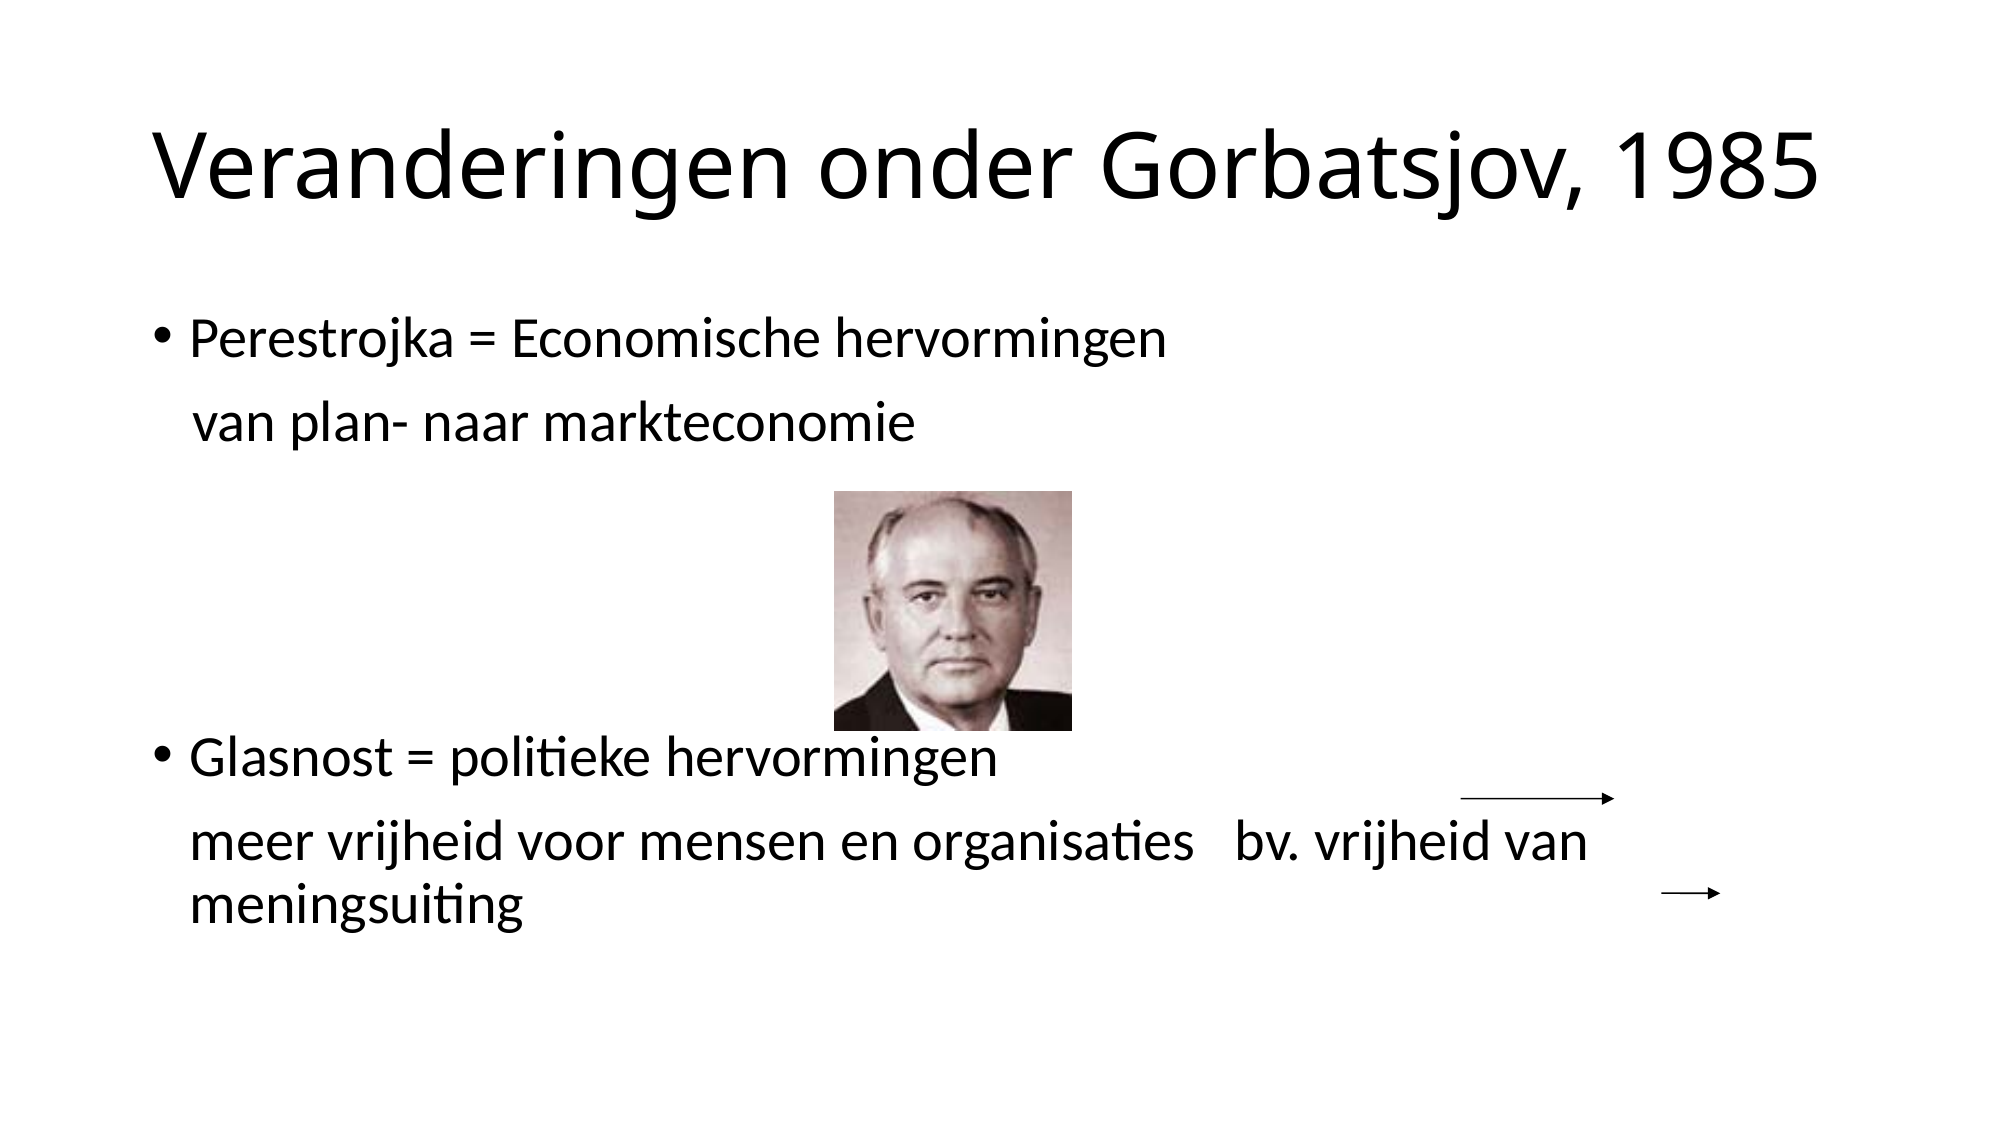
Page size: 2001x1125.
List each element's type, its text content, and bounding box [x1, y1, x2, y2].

list Perestrojka = Economische hervormingen van plan- naar markteconomie Glasnost = politieke hervormingen meer vrijheid voor mensen en organisaties bv. vrijheid van meningsuiting [137, 299, 1863, 1014]
text_box [1460, 792, 1615, 805]
picture [834, 491, 1072, 731]
title Veranderingen onder Gorbatsjov, 1985 [137, 59, 1863, 278]
text_box [1661, 887, 1721, 900]
